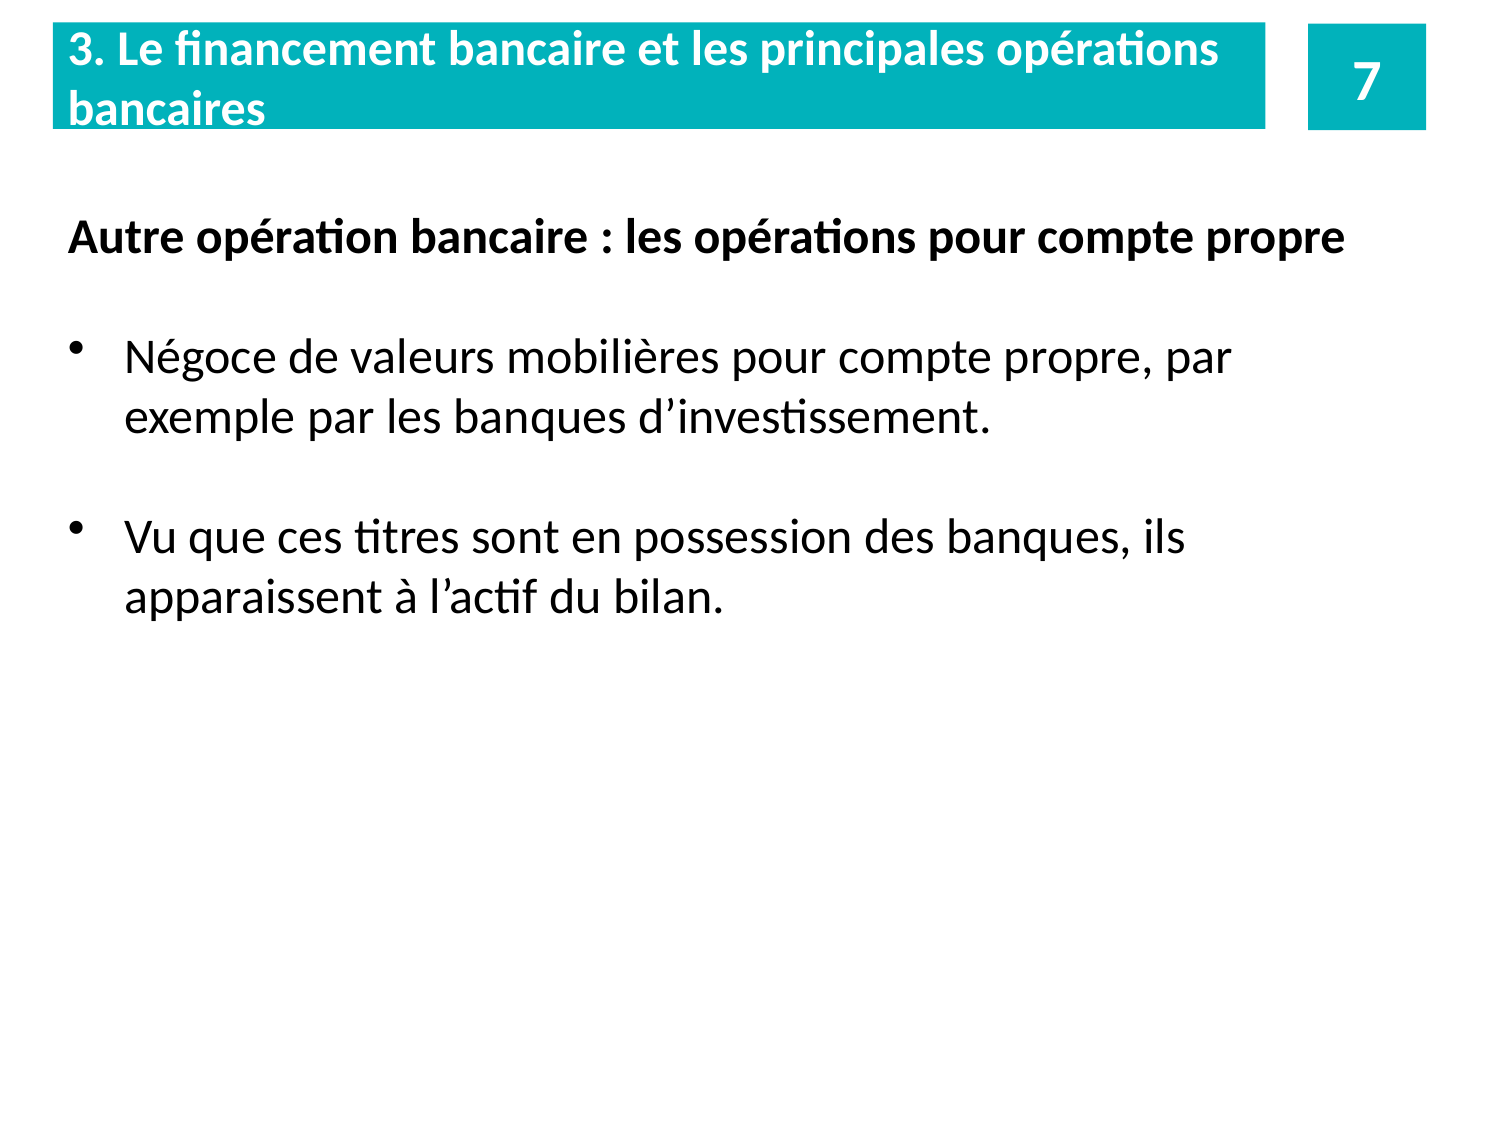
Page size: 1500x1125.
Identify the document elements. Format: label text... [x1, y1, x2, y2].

text_box 7 [1308, 23, 1427, 131]
text_box Autre opération bancaire : les opérations pour compte propre Négoce de valeurs mobilières pour compte propre, par exemple par les banques d’investissement. Vu que ces titres sont en possession des banques, ils apparaissent à l’actif du bilan. [53, 196, 1415, 752]
text_box 3. Le financement bancaire et les principales opérations bancaires [52, 22, 1266, 129]
